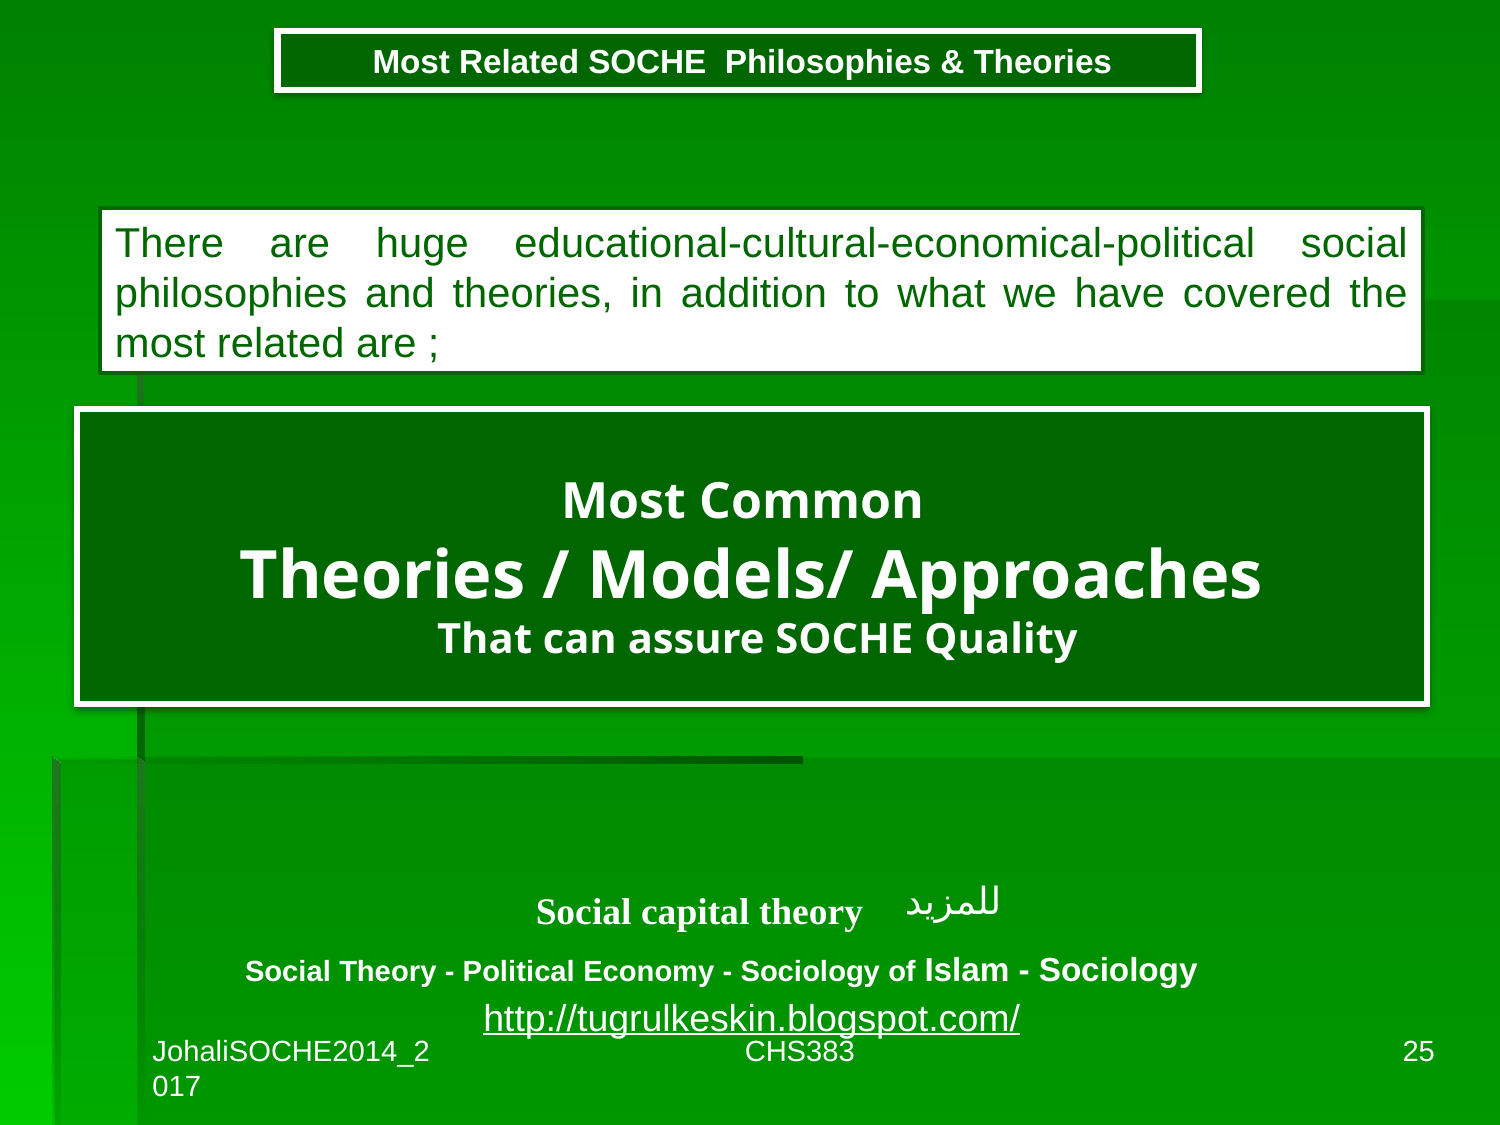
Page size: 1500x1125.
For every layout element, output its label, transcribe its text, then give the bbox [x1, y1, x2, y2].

text_box http://tugrulkeskin.blogspot.com/ [457, 996, 1036, 1046]
text_box Social capital theory [520, 879, 879, 940]
slide_number 25 [1137, 1024, 1451, 1103]
text_box للمزيد [879, 869, 1027, 930]
text_box Social Theory - Political Economy - Sociology of Islam - Sociology [230, 940, 1270, 996]
slide_number JohaliSOCHE2014_2017 [137, 1024, 450, 1103]
text_box There are huge educational-cultural-economical-political social philosophies and theories, in addition to what we have covered the most related are ; [98, 206, 1425, 375]
title Most Common Theories / Models/ Approaches That can assure SOCHE Quality [74, 406, 1430, 707]
text_box Most Related SOCHE Philosophies & Theories [274, 28, 1202, 93]
footer CHS383 [562, 1024, 1038, 1103]
